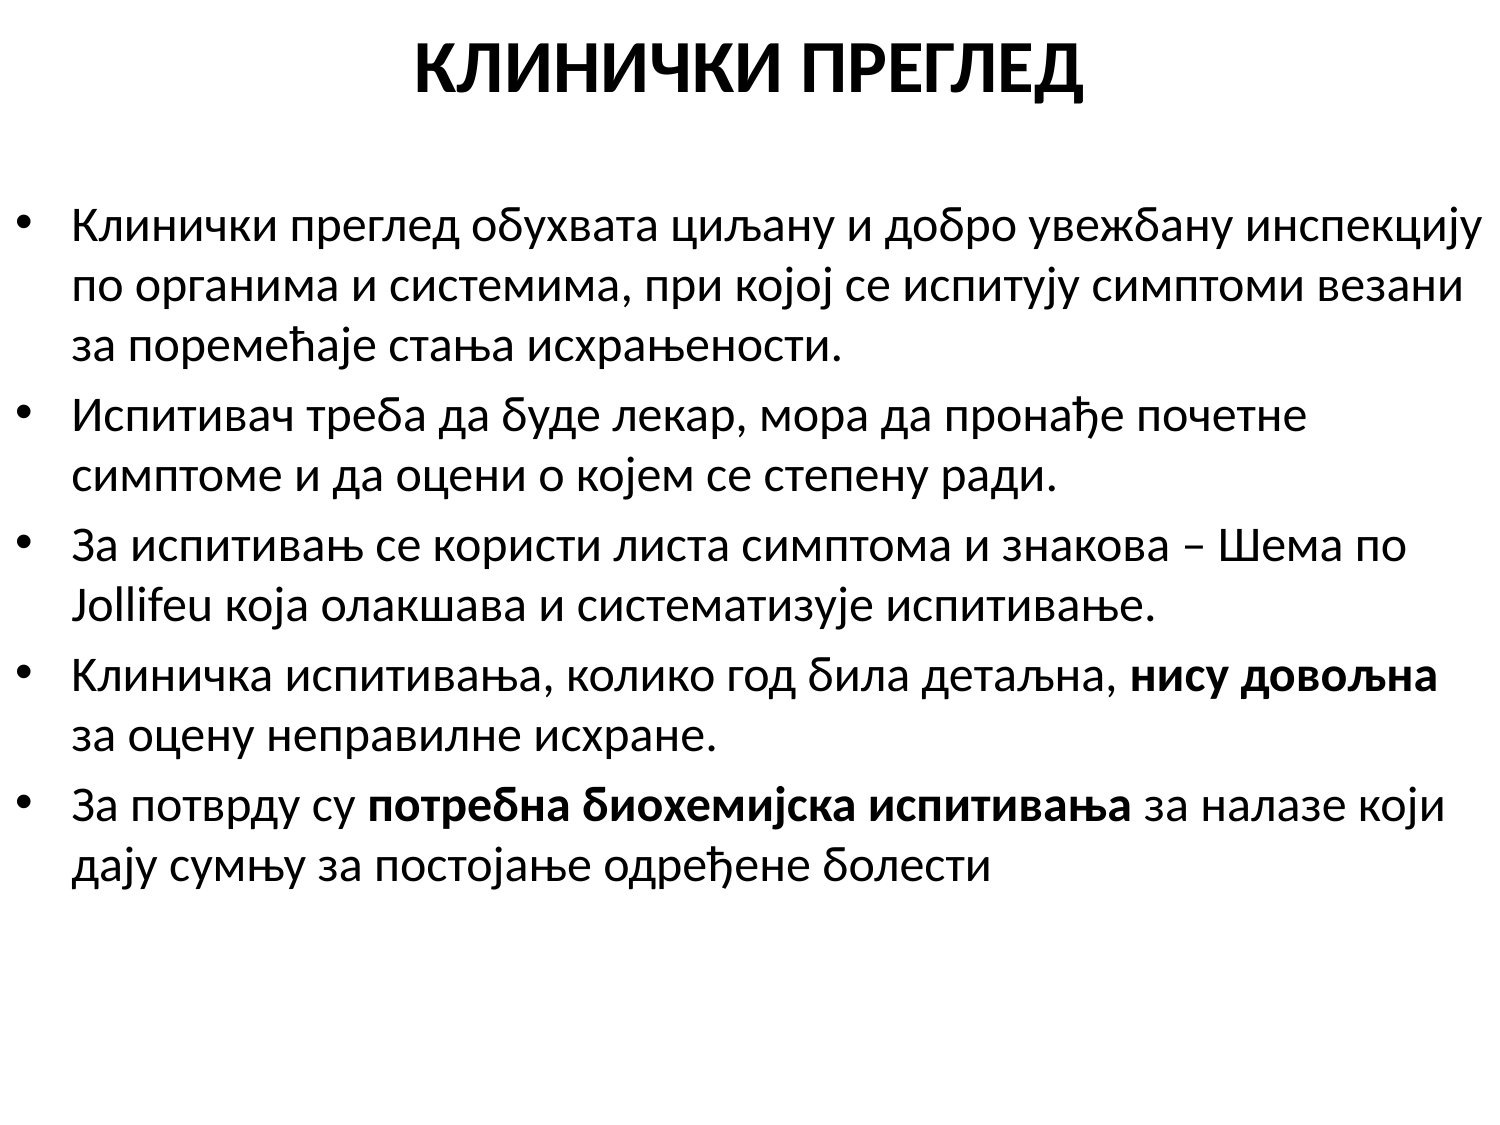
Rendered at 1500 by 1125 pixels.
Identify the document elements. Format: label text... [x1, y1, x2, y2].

list Клинички преглед обухвата циљану и добро увежбану инспекцију по органима и системима, при којој се испитују симптоми везани за поремећаје стања исхрањености. Испитивач треба да буде лекар, мора да пронађе почетне симптоме и да оцени о којем се степену ради. За испитивањ се користи листа симптома и знакова – Шема по Jollifeu која олакшава и систематизује испитивање. Kлиничка испитивања, колико год била детаљна, нису довољна за оцену неправилне исхране. За потврду су потребна биохемијска испитивања за налазе који дају сумњу за постојање одређене болести [0, 113, 1500, 1125]
title КЛИНИЧКИ ПРЕГЛЕД [0, 0, 1500, 113]
